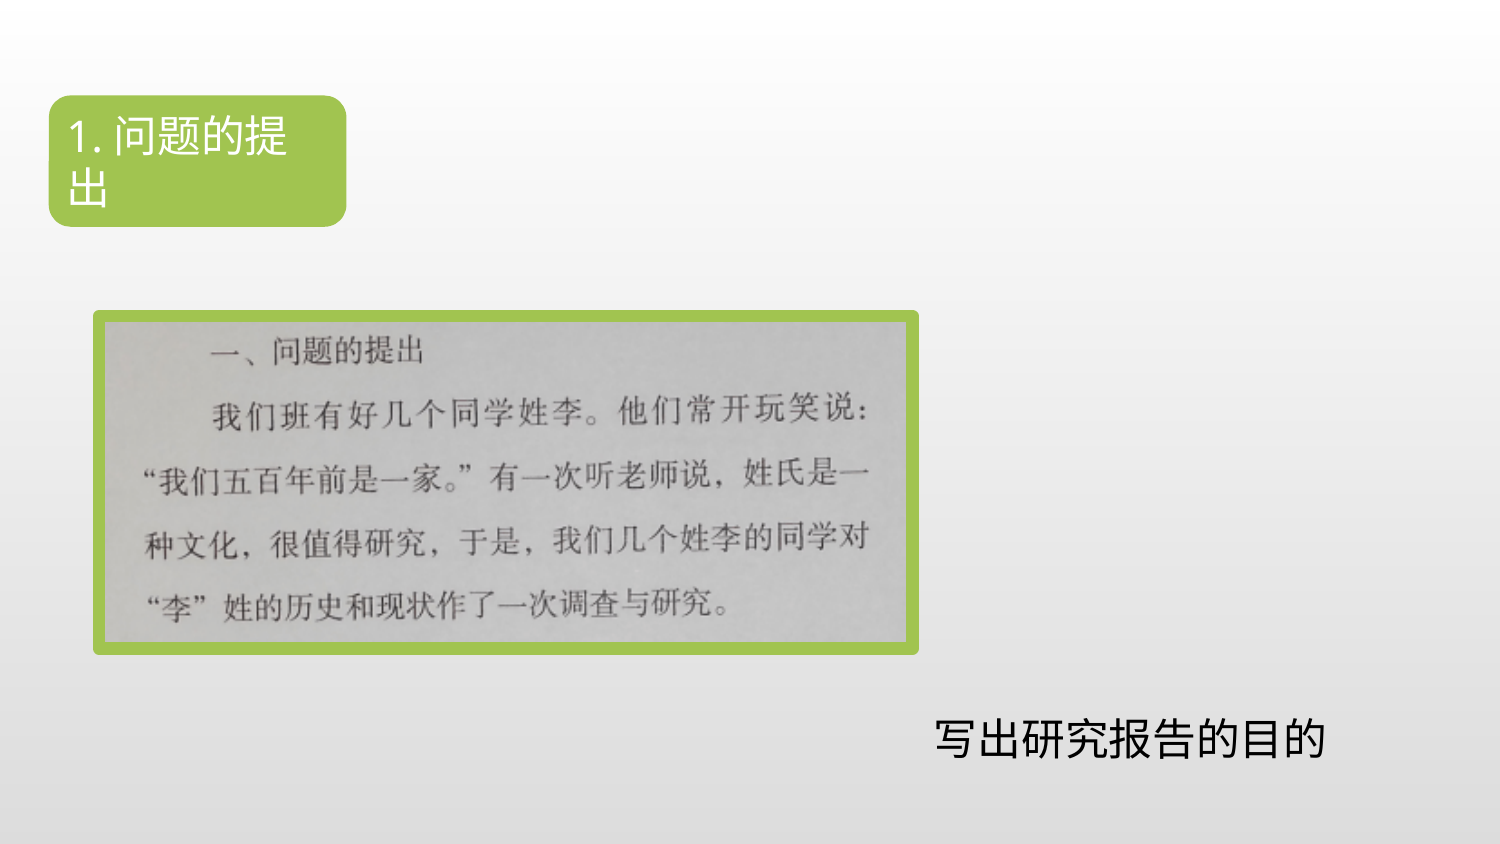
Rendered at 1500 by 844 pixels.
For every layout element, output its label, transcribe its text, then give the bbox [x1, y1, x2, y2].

picture [105, 322, 907, 643]
text_box 写出研究报告的目的 [922, 706, 1428, 770]
text_box 1.问题的提出 [48, 94, 347, 228]
